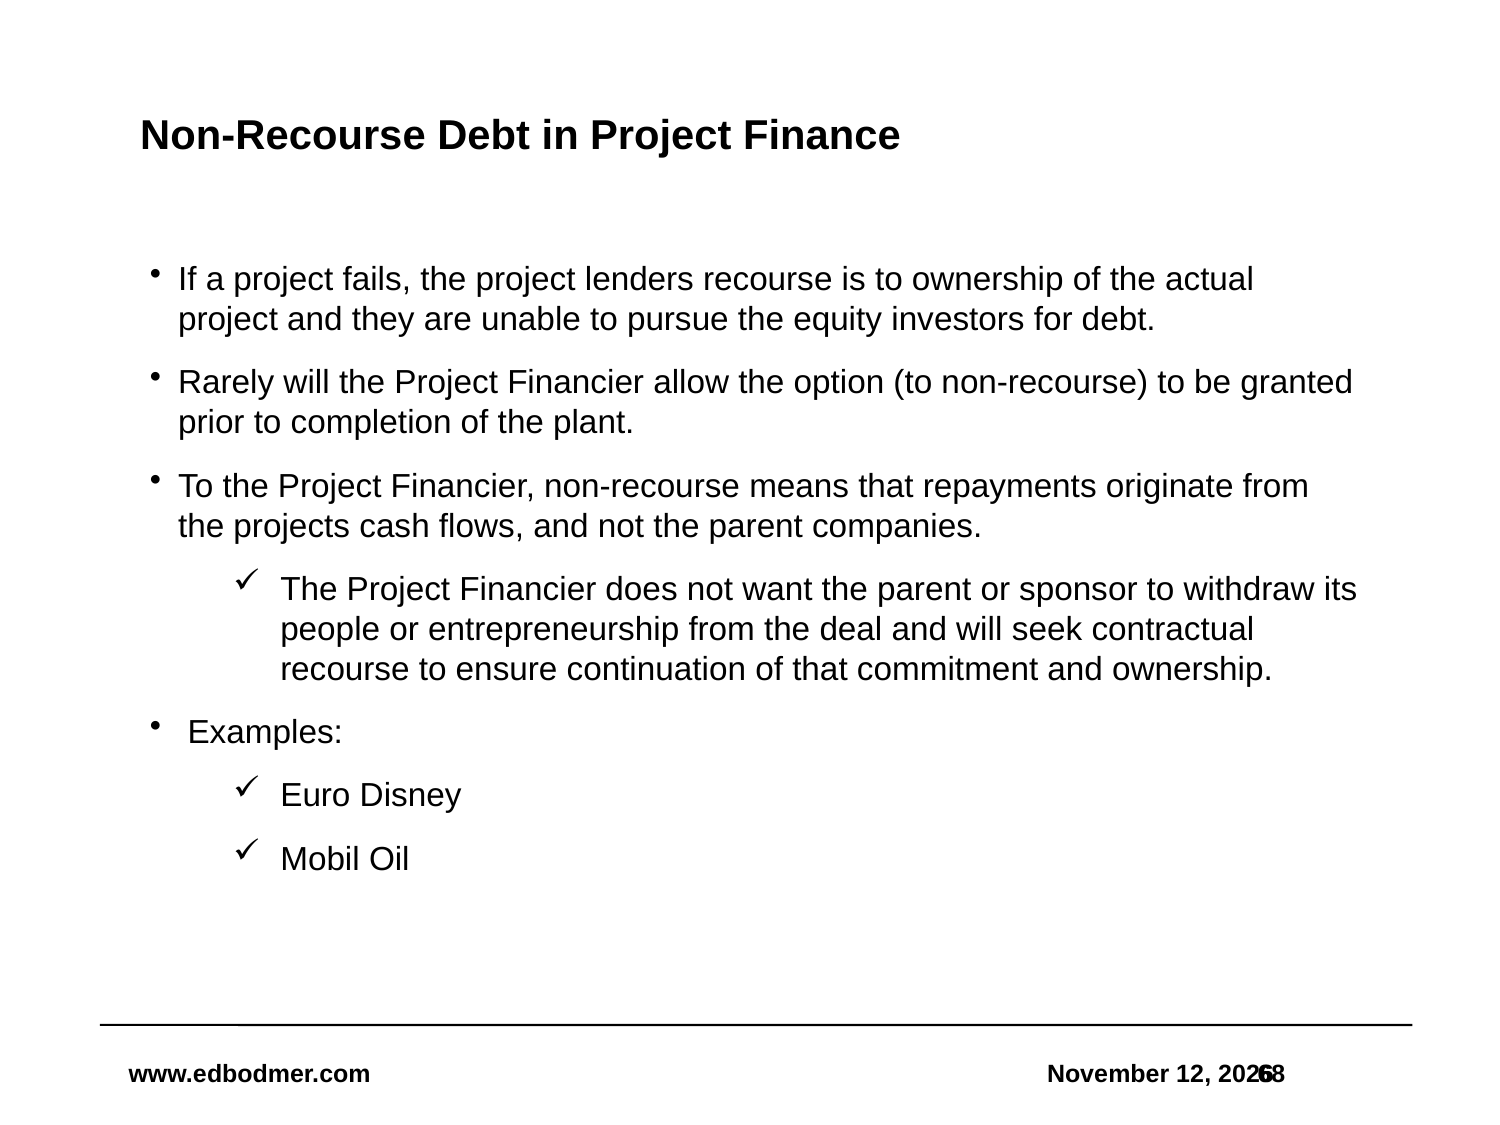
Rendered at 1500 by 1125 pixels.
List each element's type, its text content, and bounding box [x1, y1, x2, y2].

list If a project fails, the project lenders recourse is to ownership of the actual project and they are unable to pursue the equity investors for debt. Rarely will the Project Financier allow the option (to non-recourse) to be granted prior to completion of the plant. To the Project Financier, non-recourse means that repayments originate from the projects cash flows, and not the parent companies. The Project Financier does not want the parent or sponsor to withdraw its people or entrepreneurship from the deal and will seek contractual recourse to ensure continuation of that commitment and ownership. Examples: Euro Disney Mobil Oil [124, 249, 1376, 1001]
title Non-Recourse Debt in Project Finance [124, 99, 1288, 226]
